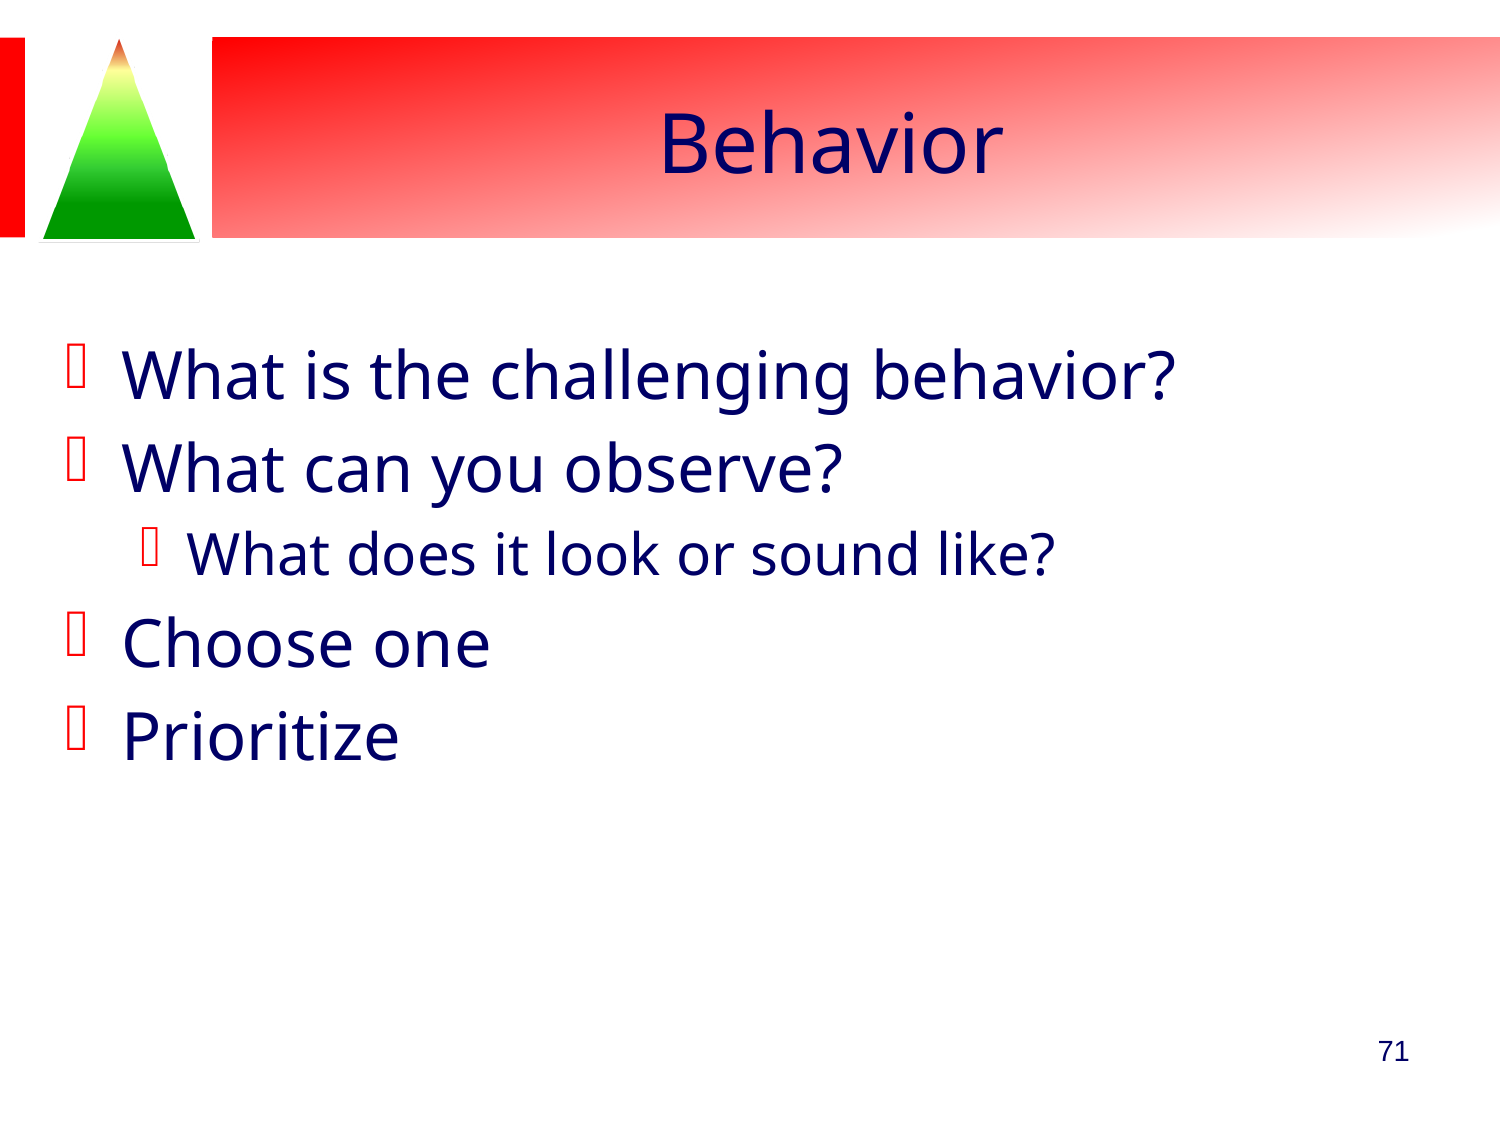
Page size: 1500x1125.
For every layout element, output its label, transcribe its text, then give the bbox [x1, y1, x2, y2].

list What is the challenging behavior? What can you observe? What does it look or sound like? Choose one Prioritize [49, 324, 1426, 1006]
title Behavior [237, 37, 1426, 243]
picture [37, 30, 200, 243]
slide_number 71 [1074, 1024, 1426, 1103]
